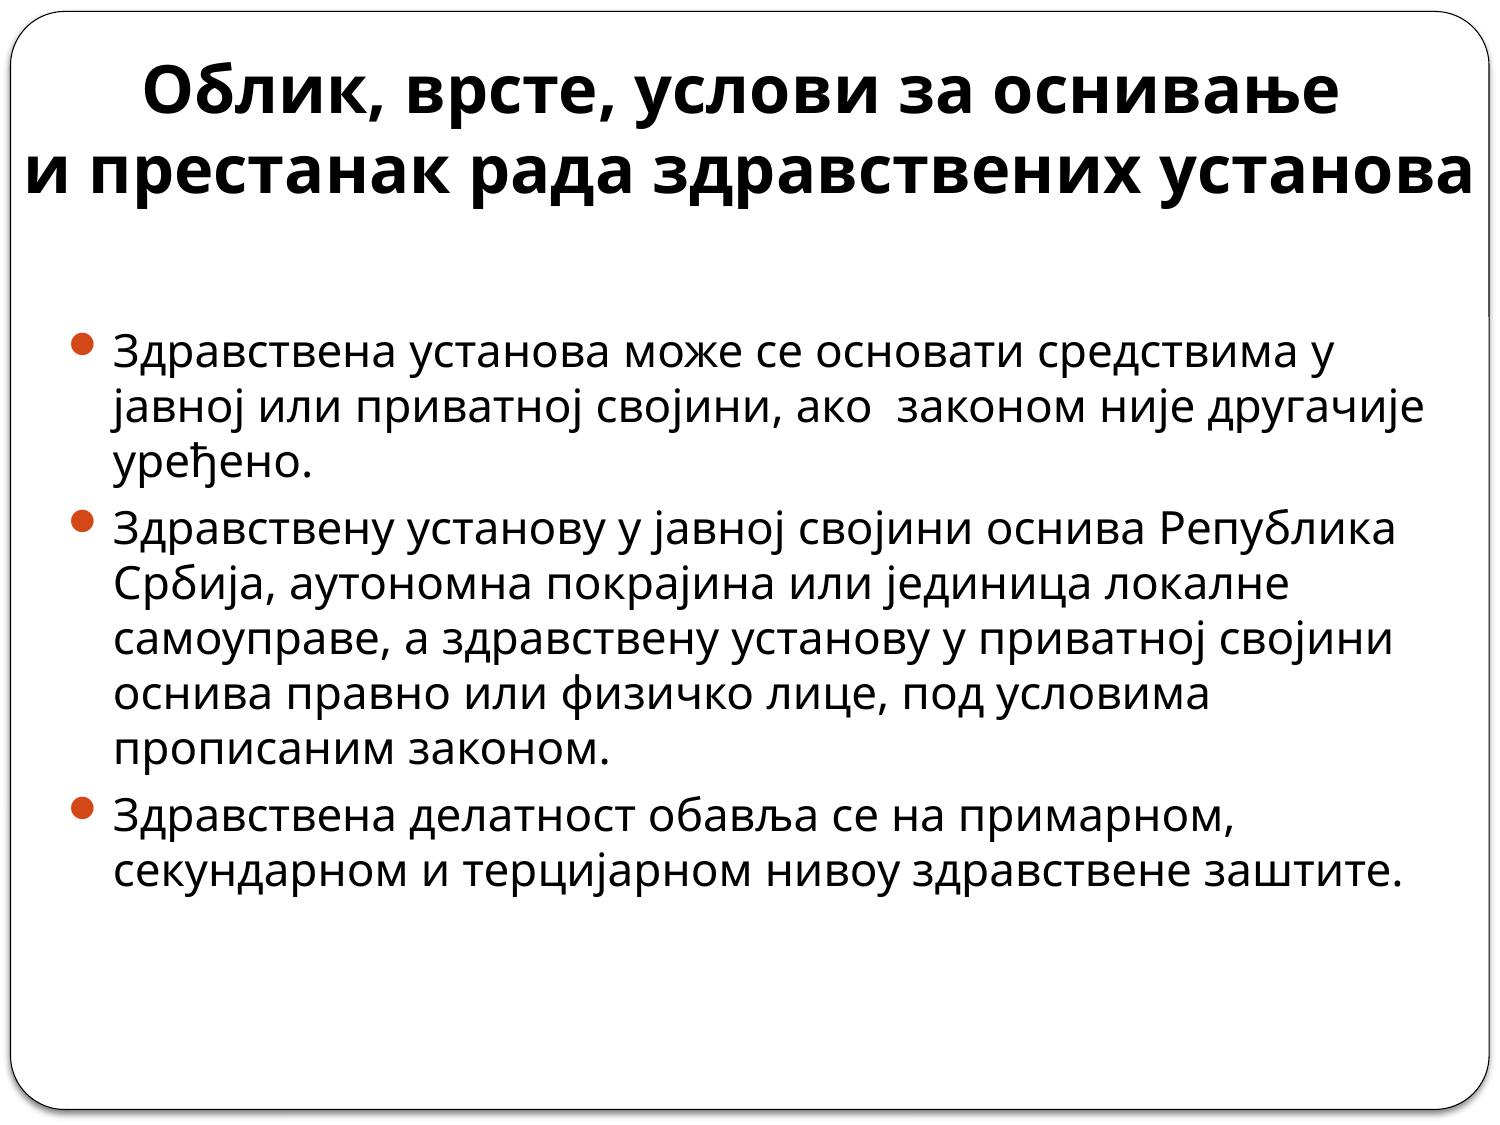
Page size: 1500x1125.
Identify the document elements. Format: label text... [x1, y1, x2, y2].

list Здравствена установа може се основати средствима у јавној или приватној својини, ако законом није другачије уређено. Здравствену установу у јавној својини оснива Република Србија, аутономна покрајина или јединица локалне самоуправе, а здравствену установу у приватној својини оснива правно или физичко лице, под условима прописаним законом. Здравствена делатност обавља се на примарном, секундарном и терцијарном нивоу здравствене заштите. [53, 314, 1459, 1125]
title Облик, врсте, услови за оснивање и престанак рада здравствених установа [0, 125, 1500, 222]
